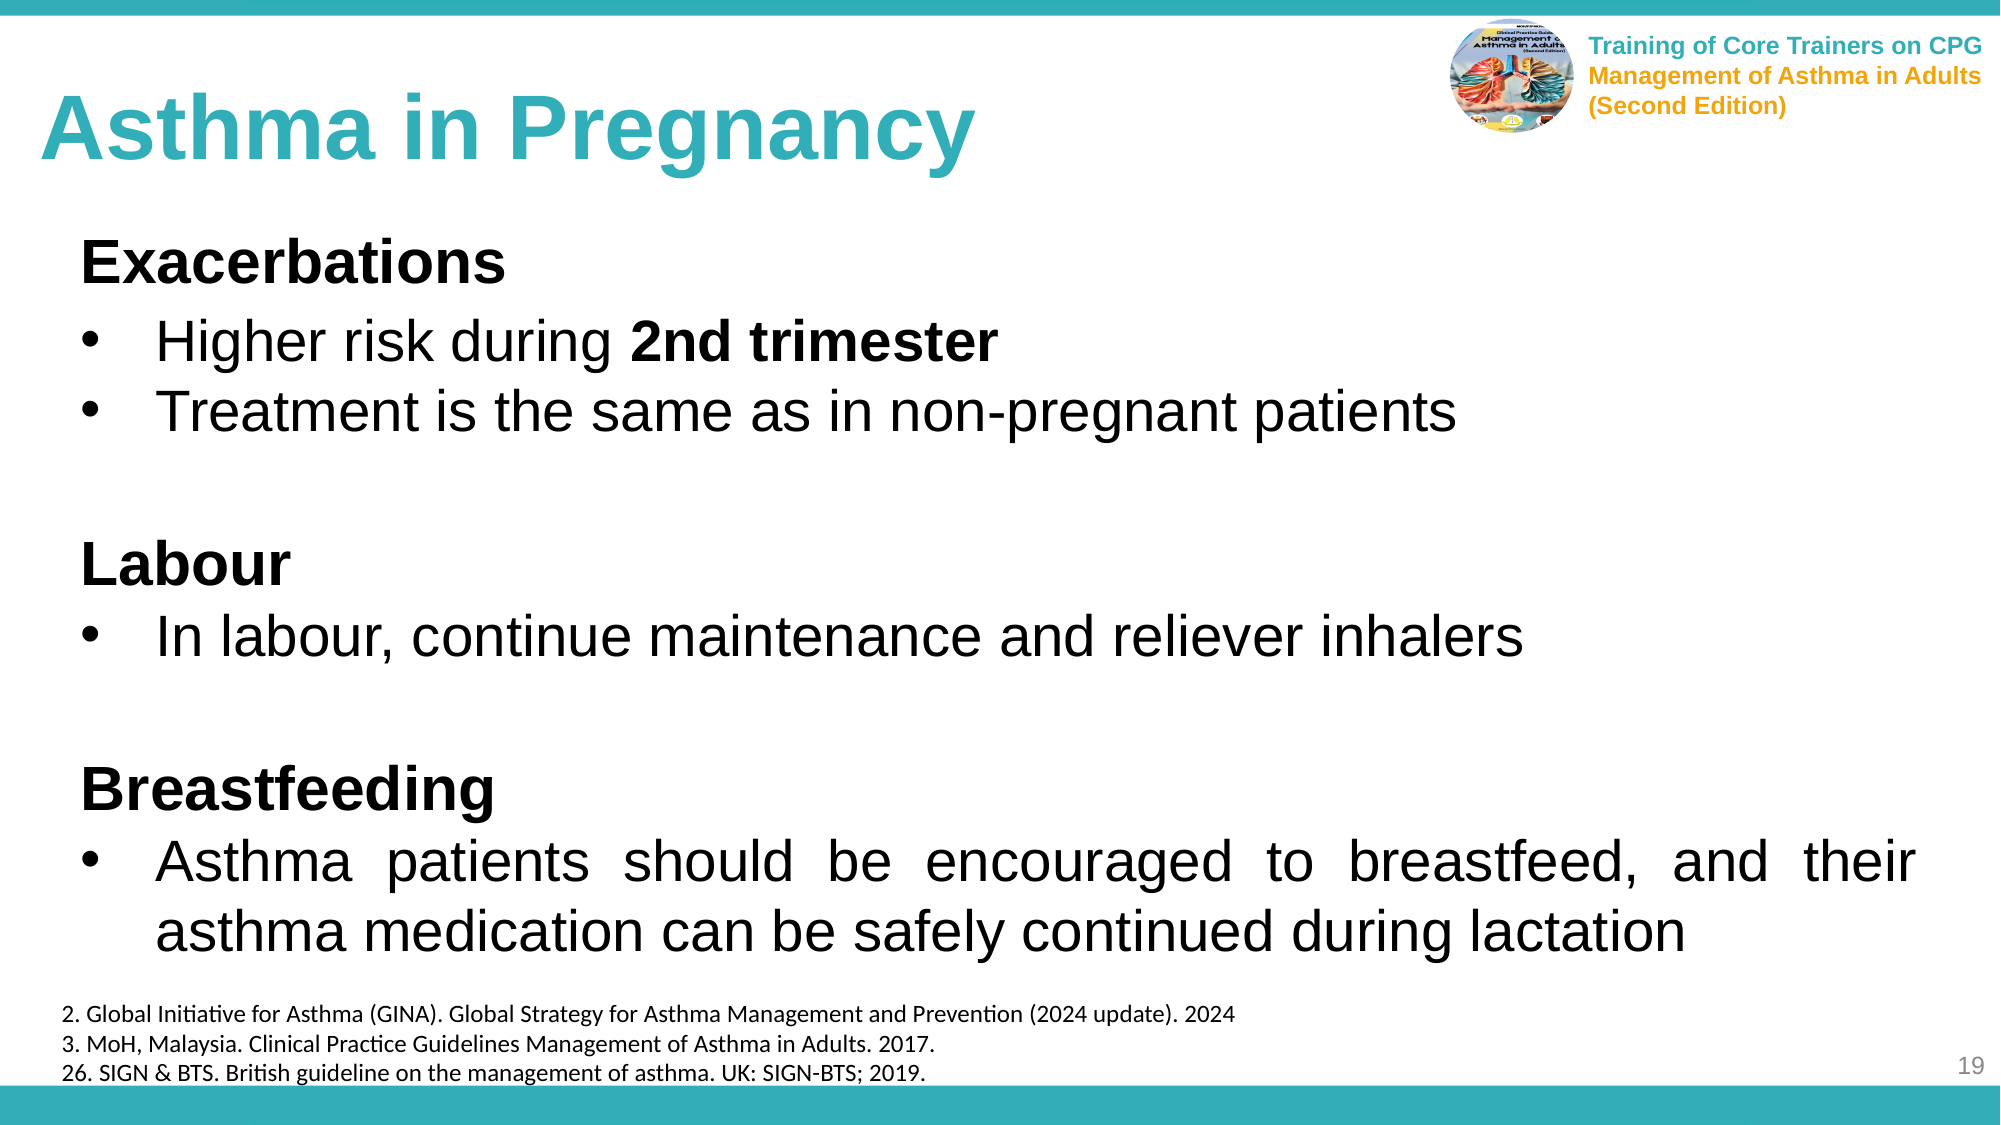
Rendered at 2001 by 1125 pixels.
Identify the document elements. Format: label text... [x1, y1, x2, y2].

title Asthma in Pregnancy [24, 60, 1750, 184]
picture [1452, 18, 1572, 60]
text_box 2. Global Initiative for Asthma (GINA). Global Strategy for Asthma Management and Prevention (2024 update). 2024 3. MoH, Malaysia. Clinical Practice Guidelines Management of Asthma in Adults. 2017. 26. SIGN & BTS. British guideline on the management of asthma. UK: SIGN-BTS; 2019. [46, 989, 1804, 1095]
text_box Exacerbations Higher risk during 2nd trimester Treatment is the same as in non-pregnant patients Labour In labour, continue maintenance and reliever inhalers Breastfeeding Asthma patients should be encouraged to breastfeed, and their asthma medication can be safely continued during lactation [65, 206, 1935, 971]
slide_number 19 [1550, 1042, 2000, 1103]
